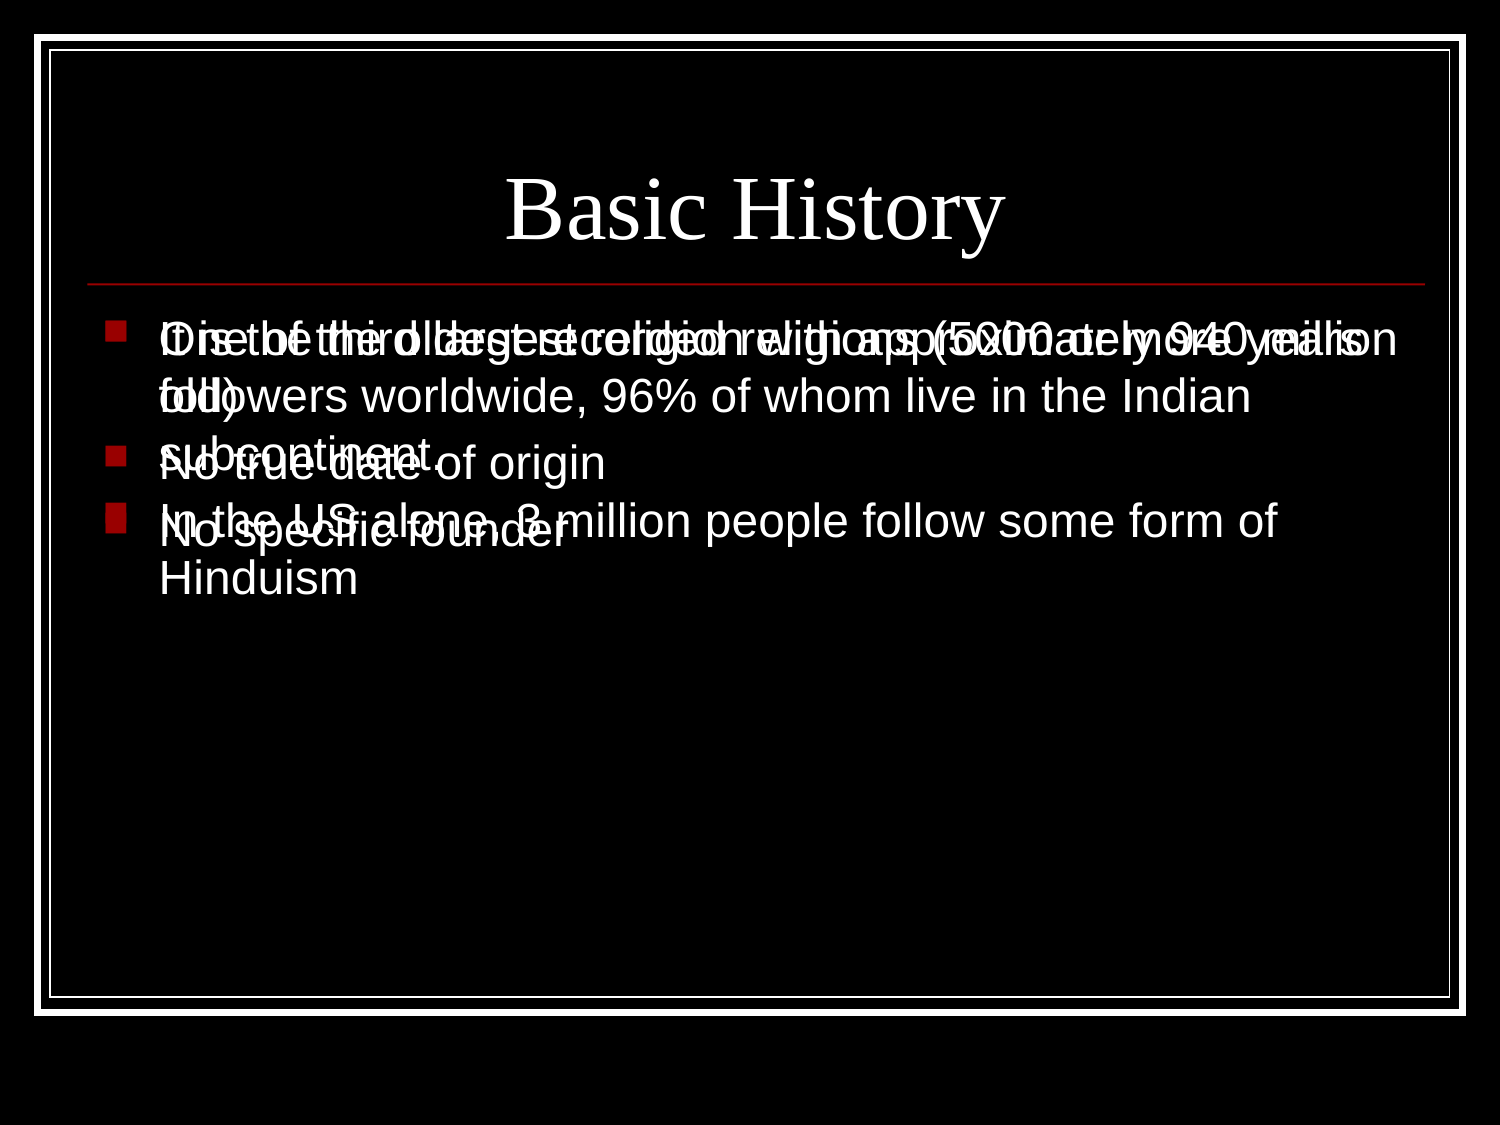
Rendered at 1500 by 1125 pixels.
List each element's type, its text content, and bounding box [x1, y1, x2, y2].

list It is the third largest religion with approximately 940 million followers worldwide, 96% of whom live in the Indian subcontinent. In the US alone, 3 million people follow some form of Hinduism [87, 299, 1426, 963]
title Basic History [87, 77, 1426, 266]
